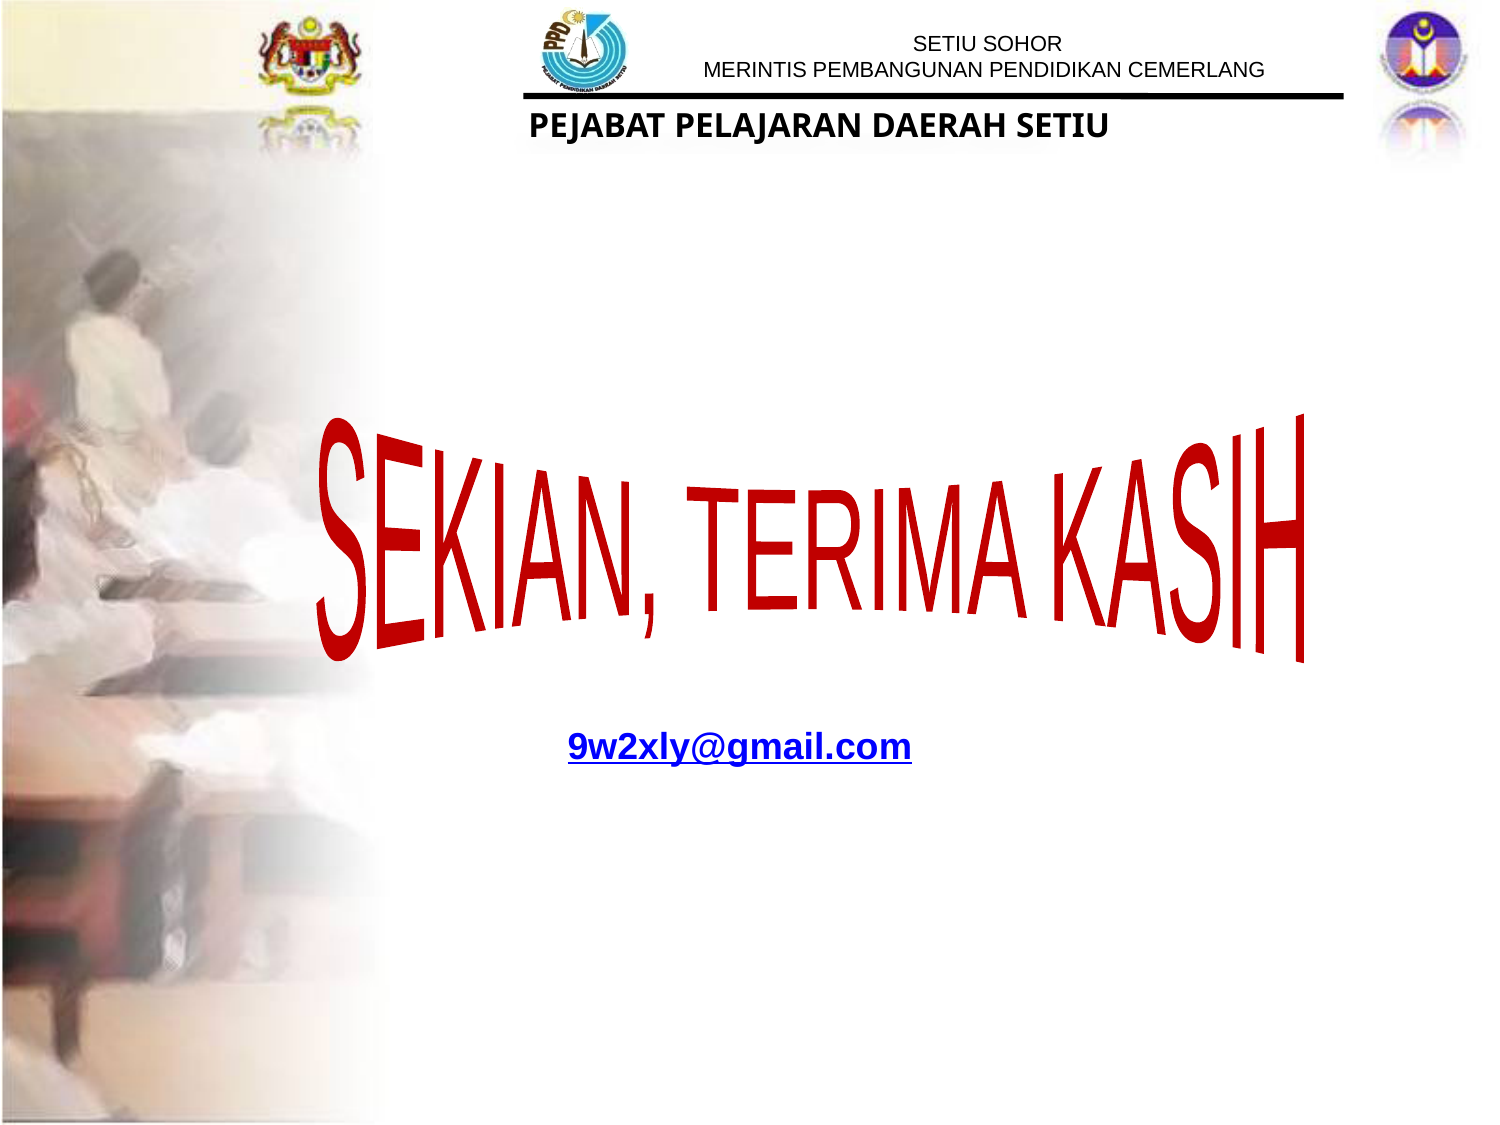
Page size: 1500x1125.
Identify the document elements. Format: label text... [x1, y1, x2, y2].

picture [1, 0, 1500, 1125]
text_box 9w2xly@gmail.com [552, 714, 928, 820]
